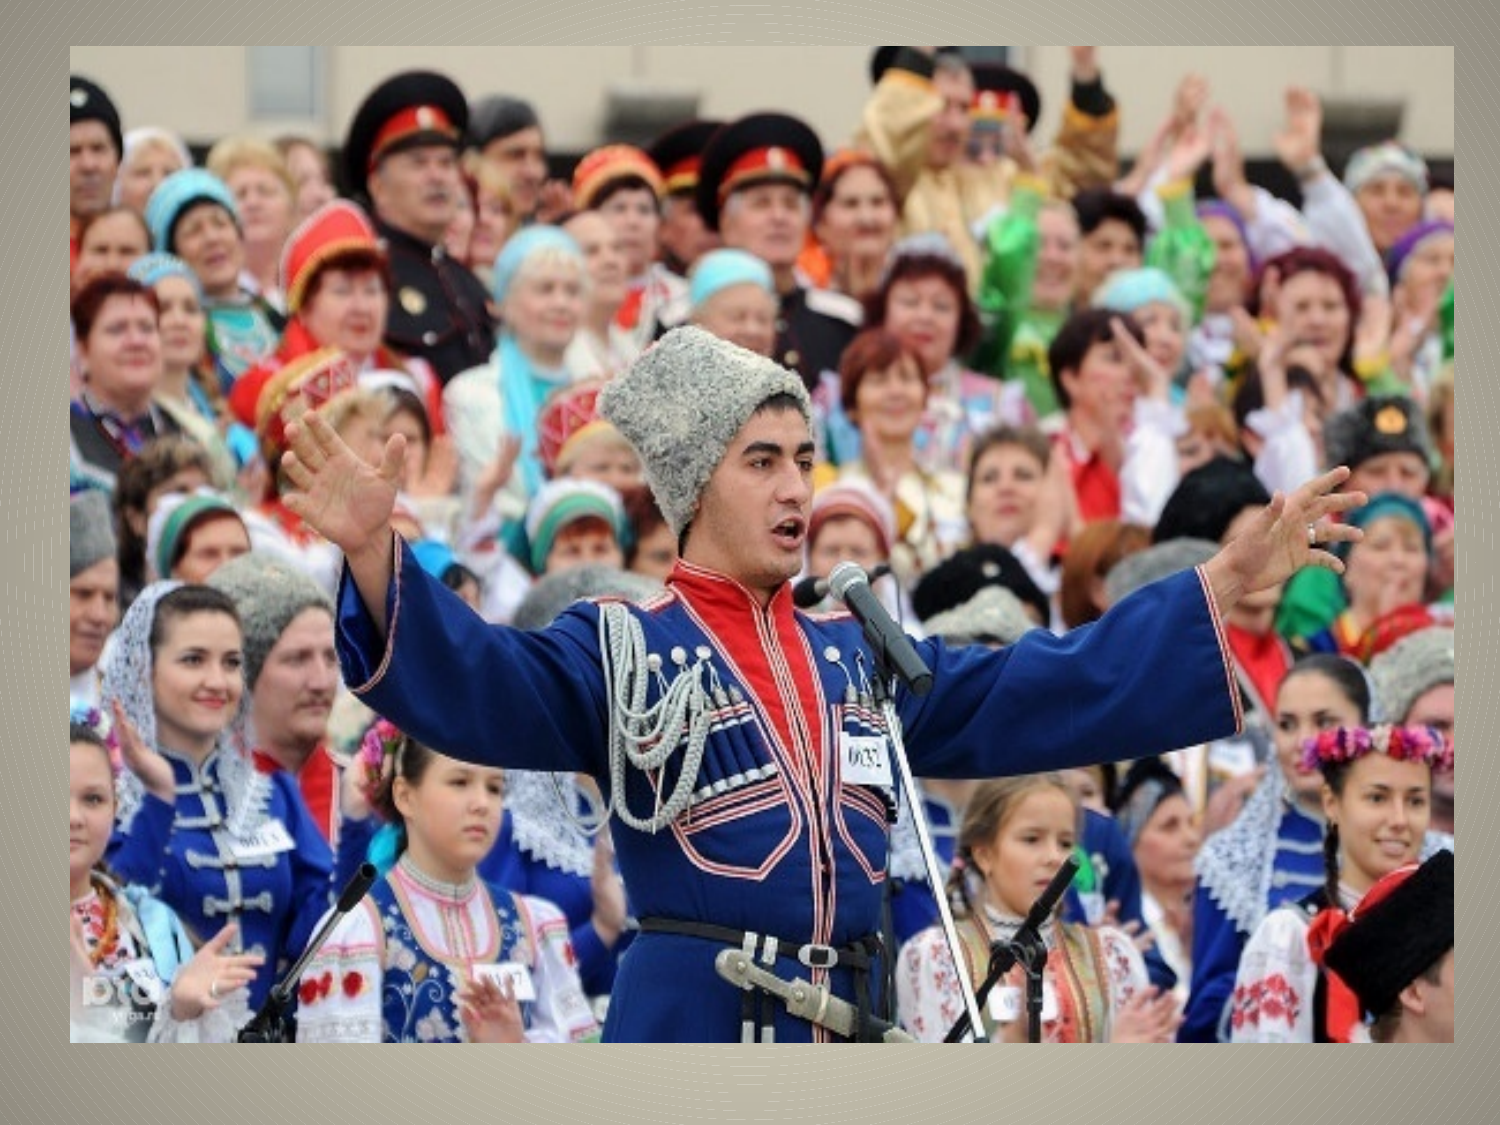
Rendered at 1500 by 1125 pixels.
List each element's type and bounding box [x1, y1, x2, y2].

list [70, 46, 1454, 1044]
